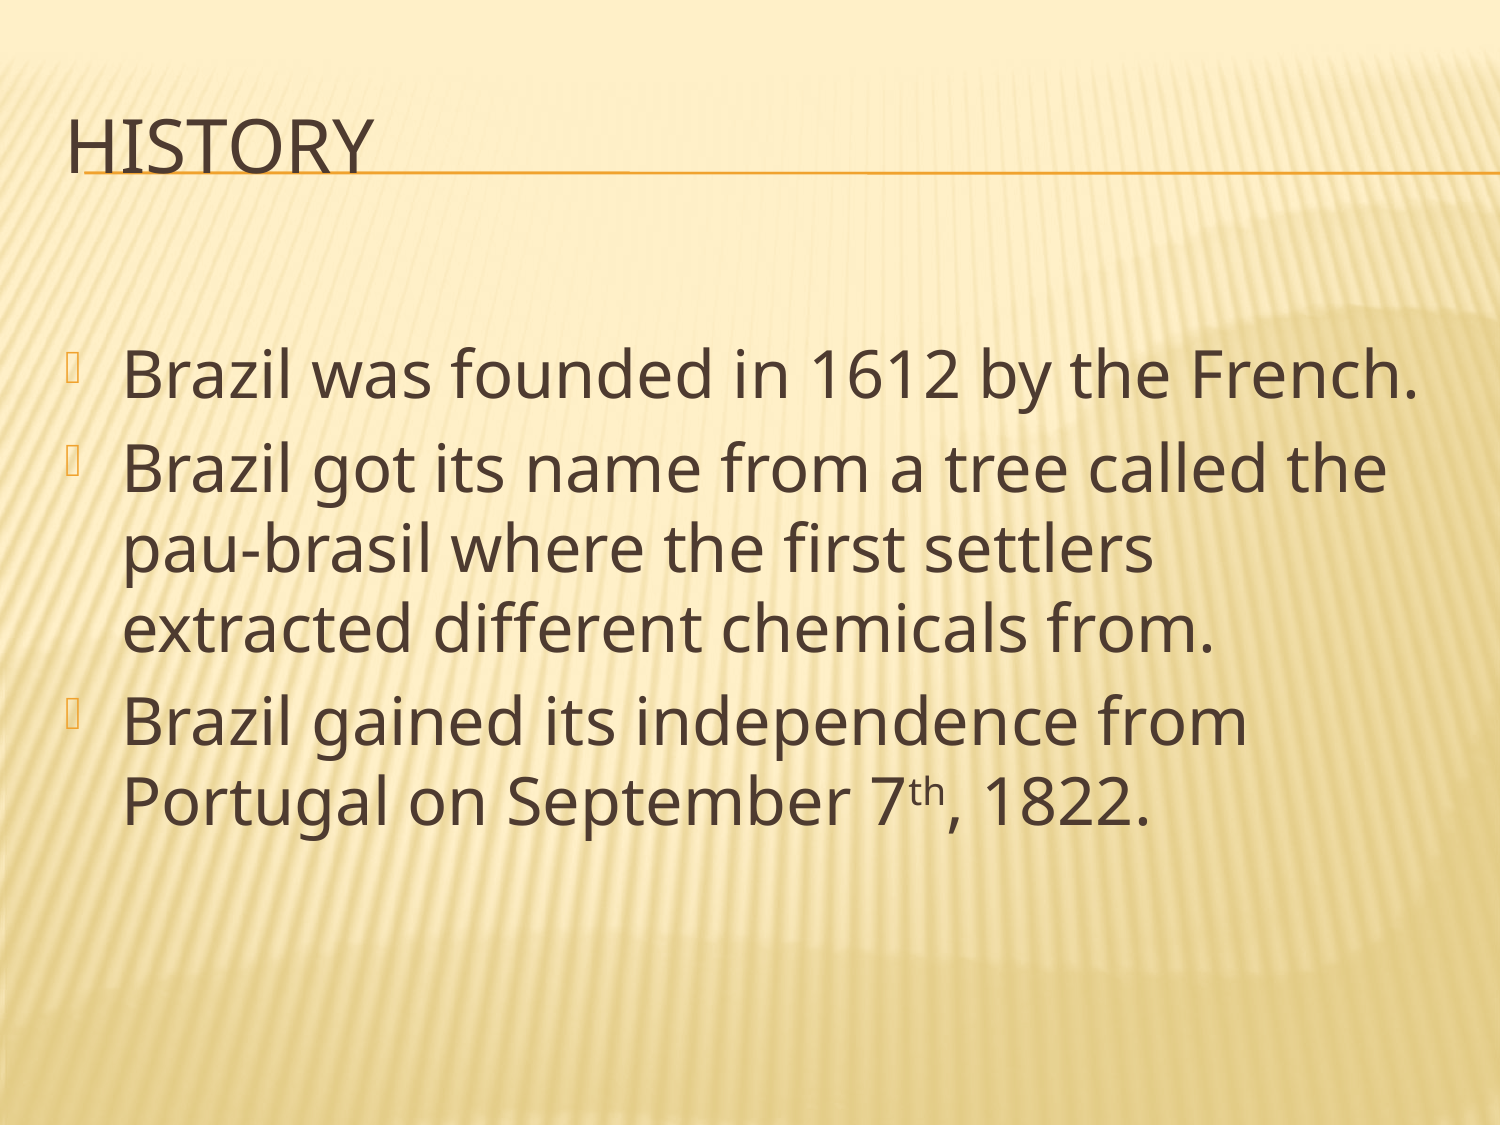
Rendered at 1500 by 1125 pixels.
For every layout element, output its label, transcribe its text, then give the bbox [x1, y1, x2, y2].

title history [50, 75, 1475, 213]
list Brazil was founded in 1612 by the French. Brazil got its name from a tree called the pau-brasil where the first settlers extracted different chemicals from. Brazil gained its independence from Portugal on September 7th, 1822. [50, 324, 1475, 1068]
